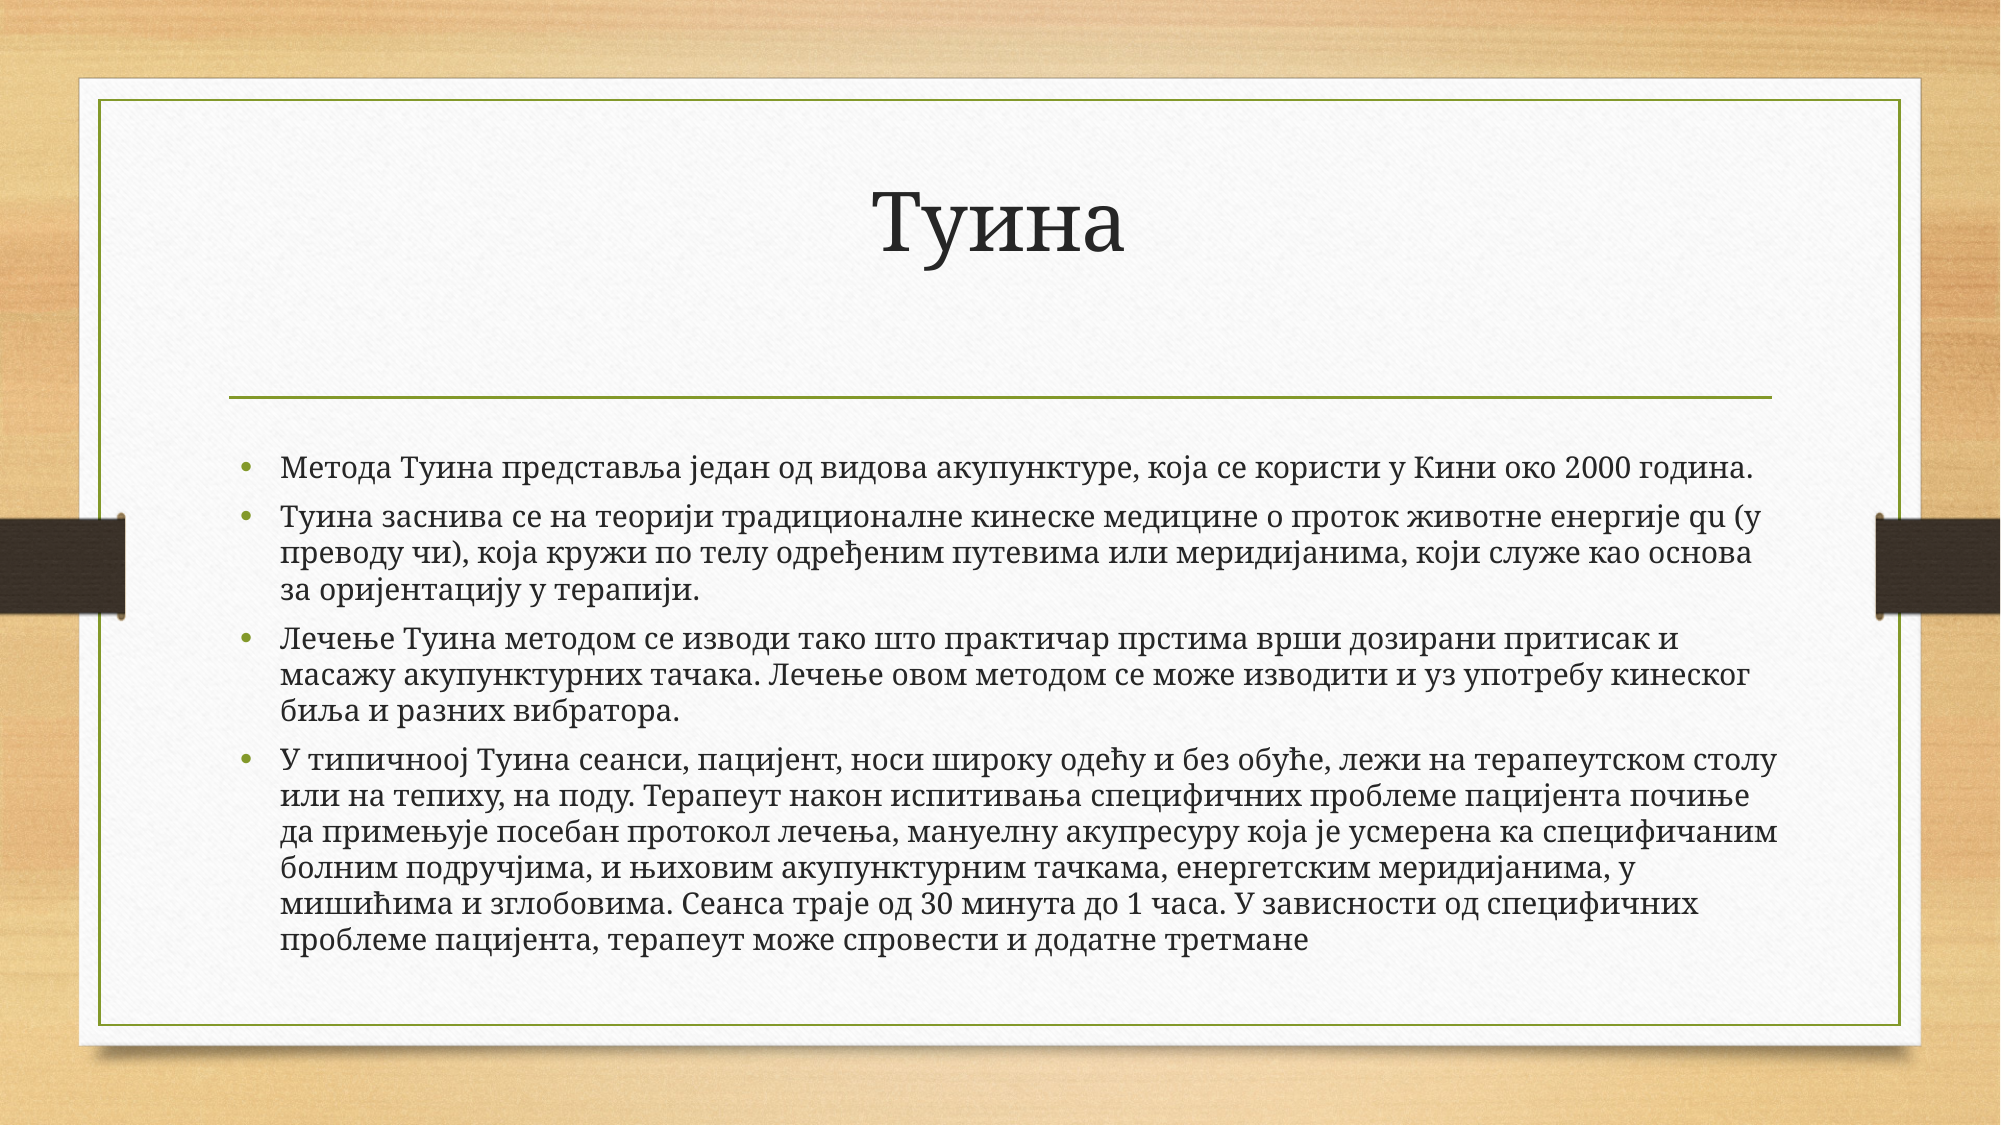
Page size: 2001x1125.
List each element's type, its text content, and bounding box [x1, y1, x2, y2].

title Туина [212, 161, 1788, 375]
list Метода Туина представља један од видова акупунктуре, која се користи у Кини око 2000 година. Туина заснива се на теорији традиционалне кинеске медицине о проток животне енергије qu (у преводу чи), која кружи по телу одређеним путевима или меридијанима, који служе као основа за оријентацију у терапији. Лечење Туина методом се изводи тако што практичар прстима врши дозирани притисак и масажу акупунктурних тачака. Лечење овом методом се може изводити и уз употребу кинеског биља и разних вибратора. У типичноој Туина сеанси, пацијент, носи широку одећу и без обуће, лежи на терапеутском столу или на тепиху, на поду. Терапеут након испитивања специфичних проблеме пацијента почиње да примењује посебан протокол лечења, мануелну акупресуру која је усмерена ка специфичаним болним подручјима, и њиховим акупунктурним тачкама, енергетским меридијанима, у мишићима и зглобовима. Сеанса траје од 30 минута до 1 часа. У зависности од специфичних проблеме пацијента, терапеут може спровести и додатне третмане [225, 391, 1800, 998]
picture [0, 0, 2001, 1125]
